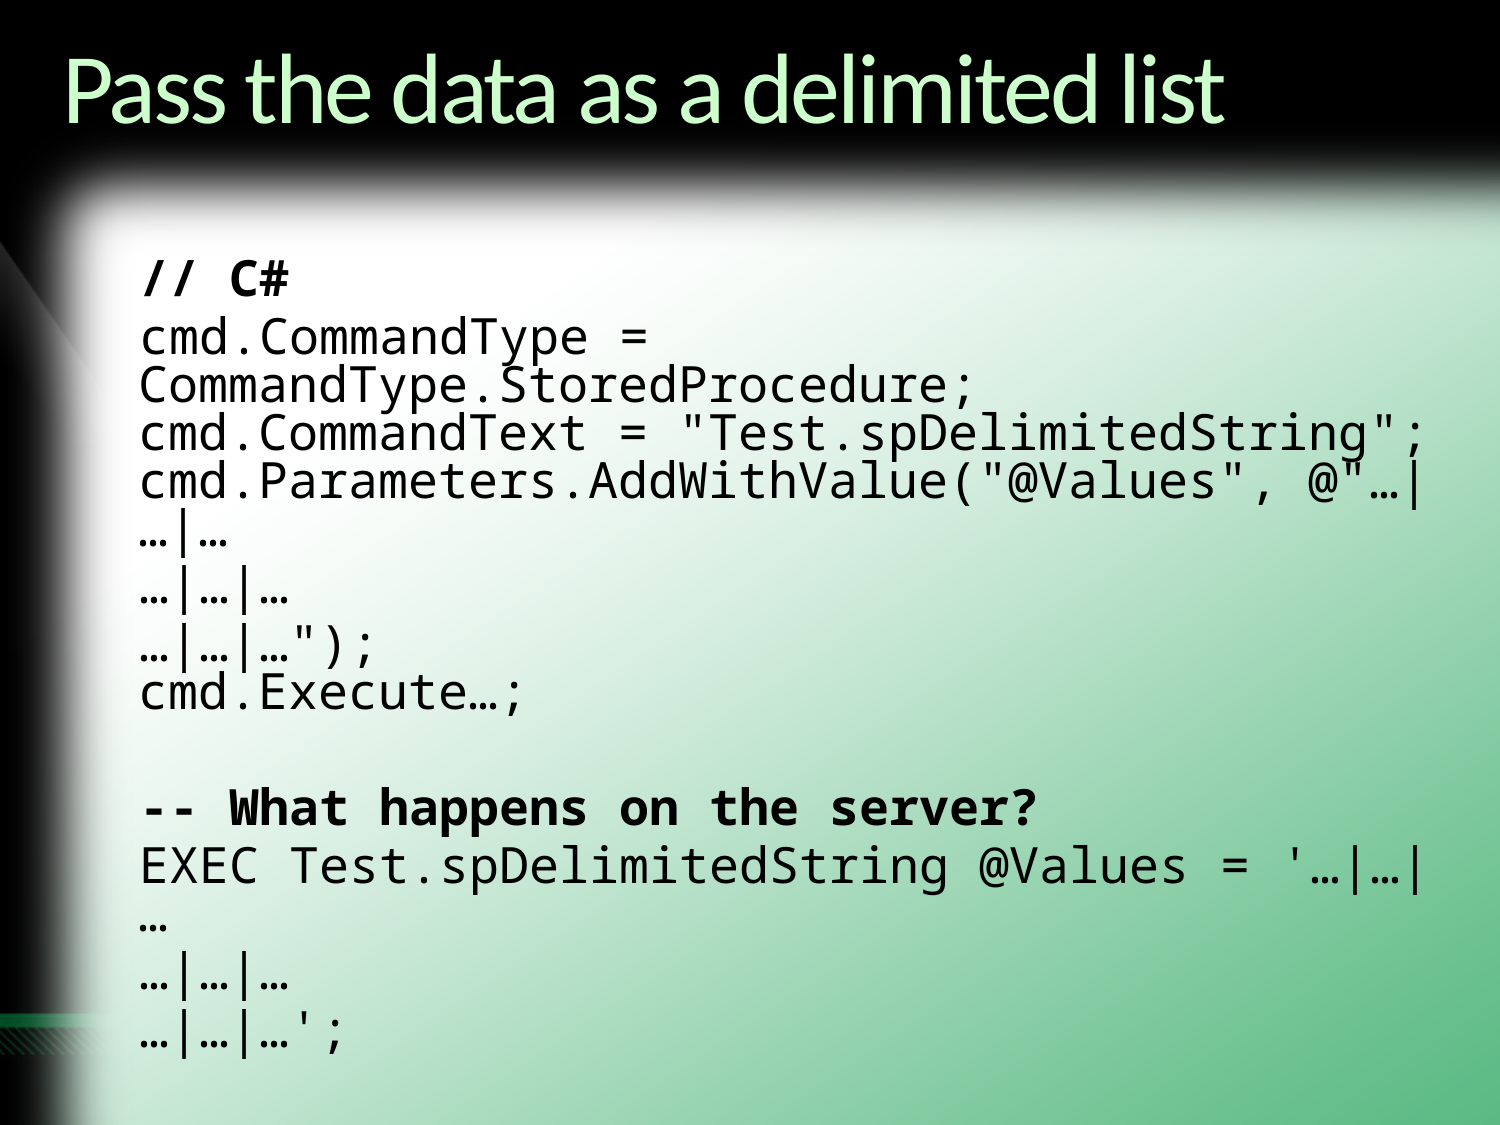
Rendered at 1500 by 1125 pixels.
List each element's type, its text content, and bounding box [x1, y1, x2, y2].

picture [0, 0, 1500, 1125]
list // C# cmd.CommandType = CommandType.StoredProcedure; cmd.CommandText = "Test.spDelimitedString"; cmd.Parameters.AddWithValue("@Values", @"…|…|… …|…|… …|…|…"); cmd.Execute…; -- What happens on the server? EXEC Test.spDelimitedString @Values = '…|…|… …|…|… …|…|…'; [63, 257, 1433, 1046]
title Pass the data as a delimited list [62, 37, 1438, 147]
